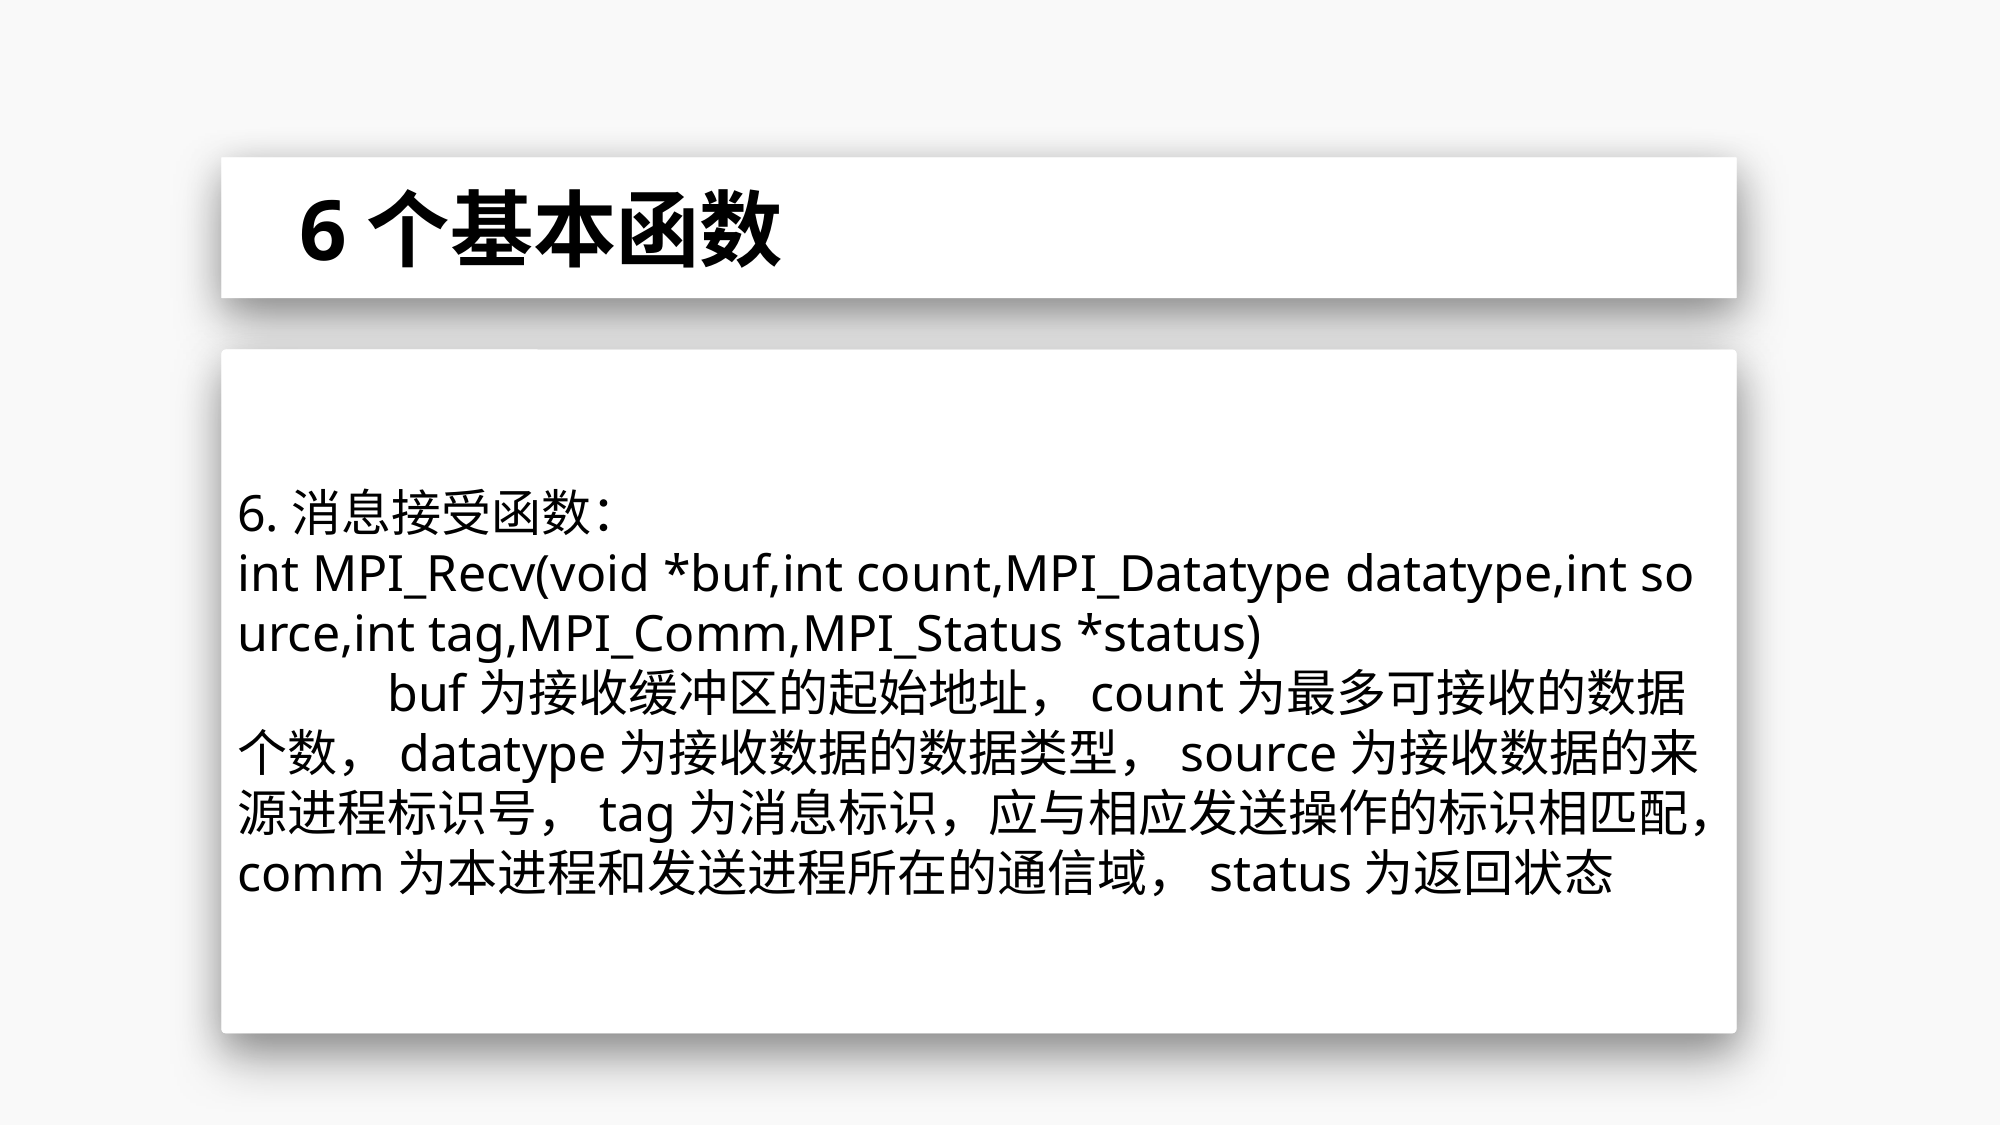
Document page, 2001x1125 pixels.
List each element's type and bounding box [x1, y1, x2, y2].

text_box [221, 349, 1737, 1034]
text_box [221, 157, 1737, 299]
